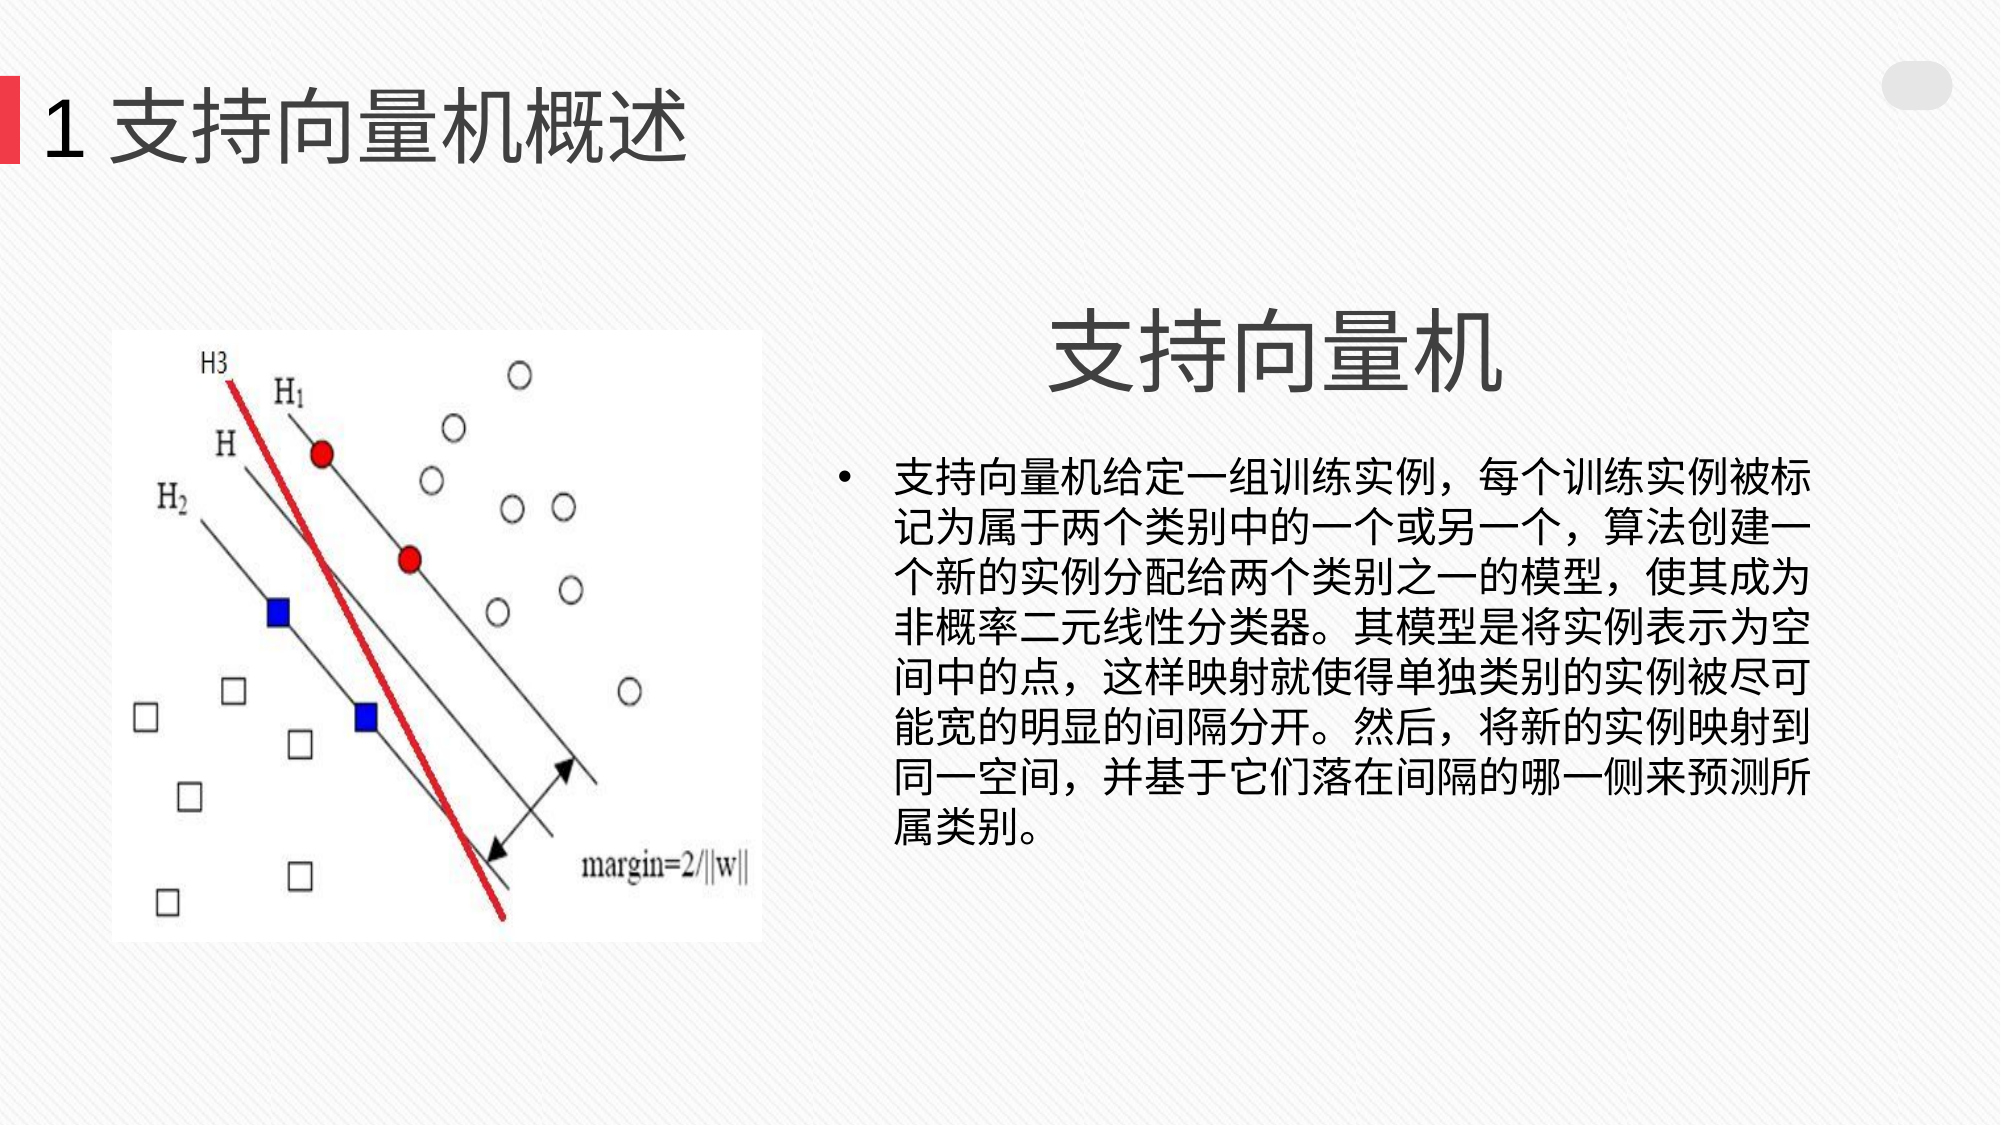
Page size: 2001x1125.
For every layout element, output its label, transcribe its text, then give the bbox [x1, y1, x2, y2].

list 1支持向量机概述 [41, 75, 1836, 186]
picture [0, 0, 2001, 1125]
text_box 支持向量机给定一组训练实例，每个训练实例被标记为属于两个类别中的一个或另一个，算法创建一个新的实例分配给两个类别之一的模型，使其成为非概率二元线性分类器。其模型是将实例表示为空间中的点，这样映射就使得单独类别的实例被尽可能宽的明显的间隔分开。然后，将新的实例映射到同一空间，并基于它们落在间隔的哪一侧来预测所属类别。 [826, 445, 1836, 895]
text_box 支持向量机 [938, 282, 1612, 415]
